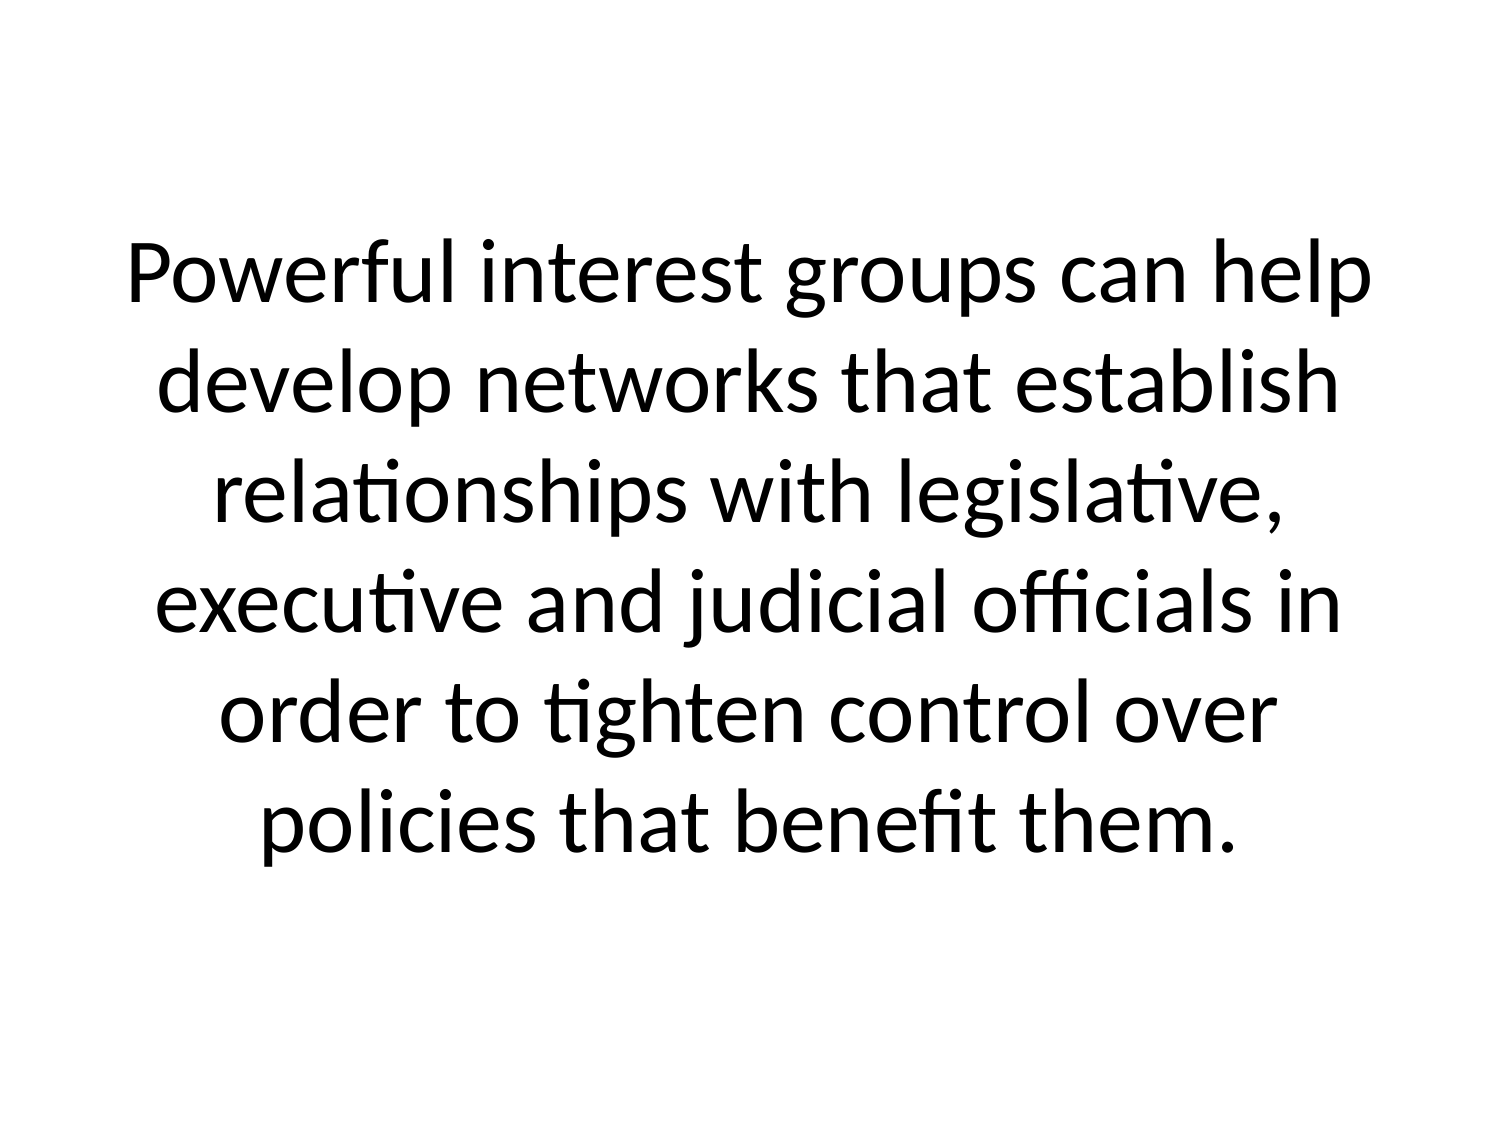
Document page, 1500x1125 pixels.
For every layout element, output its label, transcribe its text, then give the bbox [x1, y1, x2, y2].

title Powerful interest groups can help develop networks that establish relationships with legislative, executive and judicial officials in order to tighten control over policies that benefit them. [74, 44, 1426, 1038]
